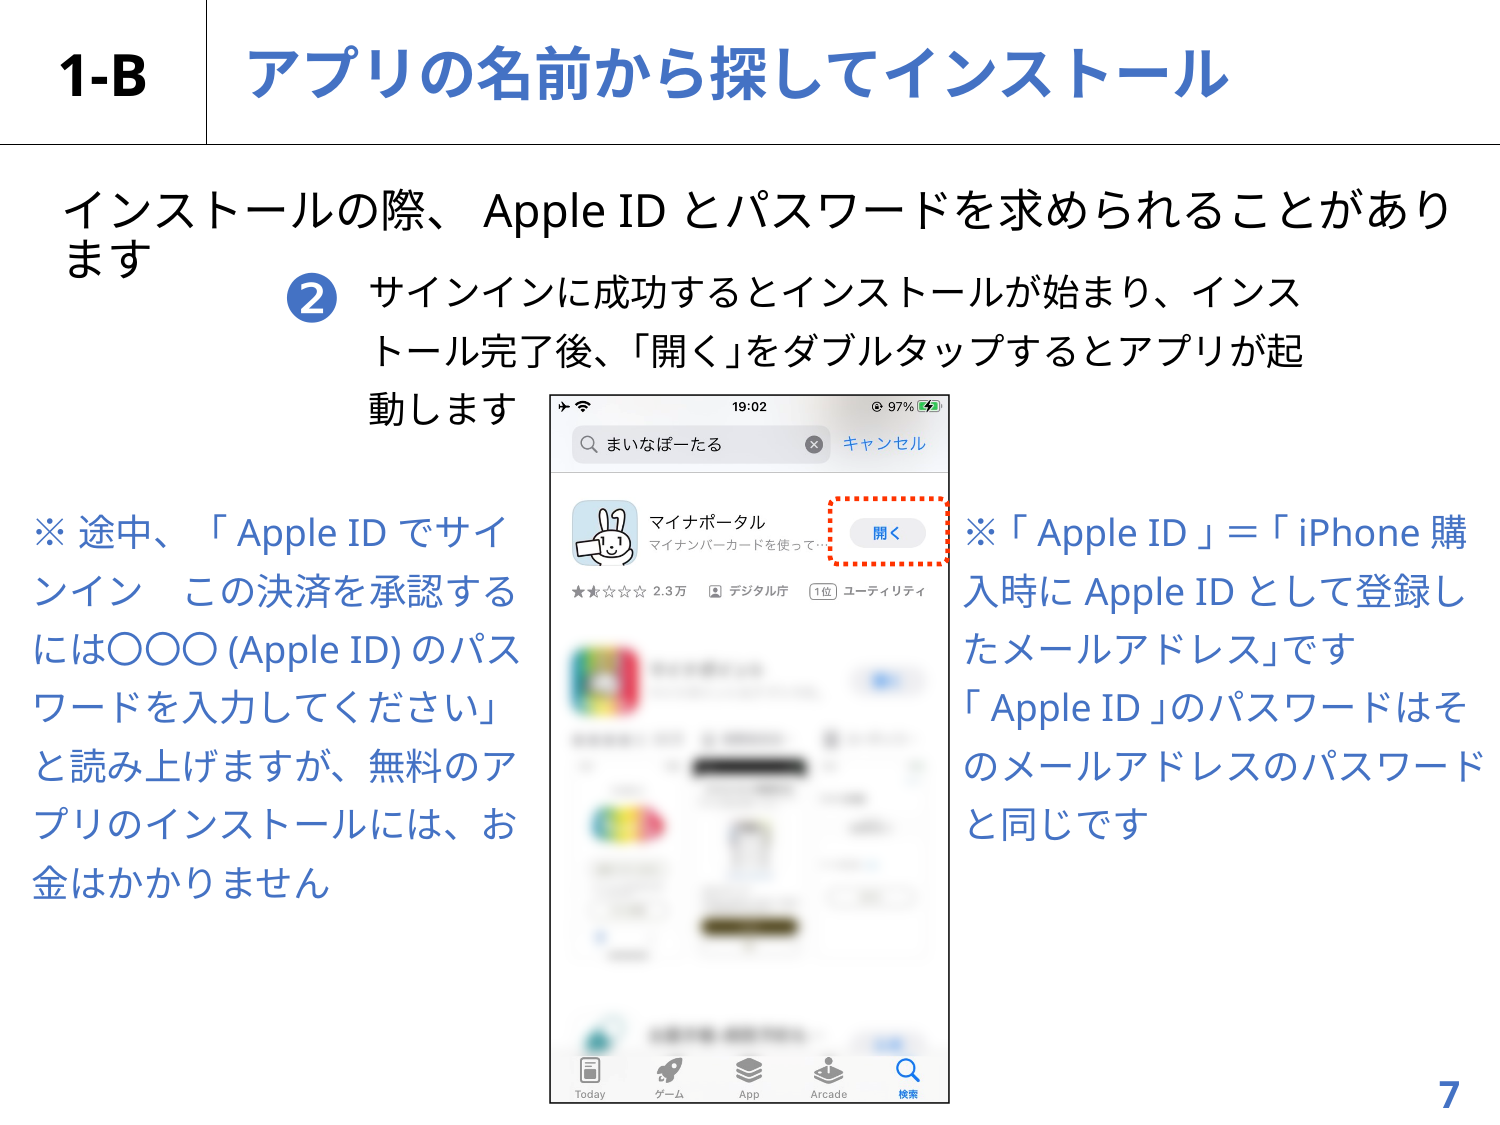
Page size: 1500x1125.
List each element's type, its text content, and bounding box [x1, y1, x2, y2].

text_box ※｢Apple ID｣ ＝ ｢iPhone購入時にApple IDとして登録したメールアドレス｣です ｢Apple ID｣のパスワードはそのメールアドレスのパスワードと同じです [957, 487, 1500, 854]
text_box サインインに成功するとインストールが始まり、インストール完了後、｢開く｣をダブルタップするとアプリが起動します [353, 274, 1357, 439]
text_box ❷ [267, 274, 344, 343]
picture [549, 394, 950, 1104]
text_box インストールの際、Apple IDとパスワードを求められることがあります [46, 180, 1500, 274]
text_box 7 [1399, 1063, 1500, 1123]
text_box 1-B [0, 0, 207, 147]
text_box ※途中、「Apple IDでサインイン この決済を承認するには〇〇〇(Apple ID)のパスワードを入力してください」と読み上げますが、無料のアプリのインストールには、お金はかかりません [16, 487, 542, 913]
title アプリの名前から探してインストール [228, 36, 1472, 116]
